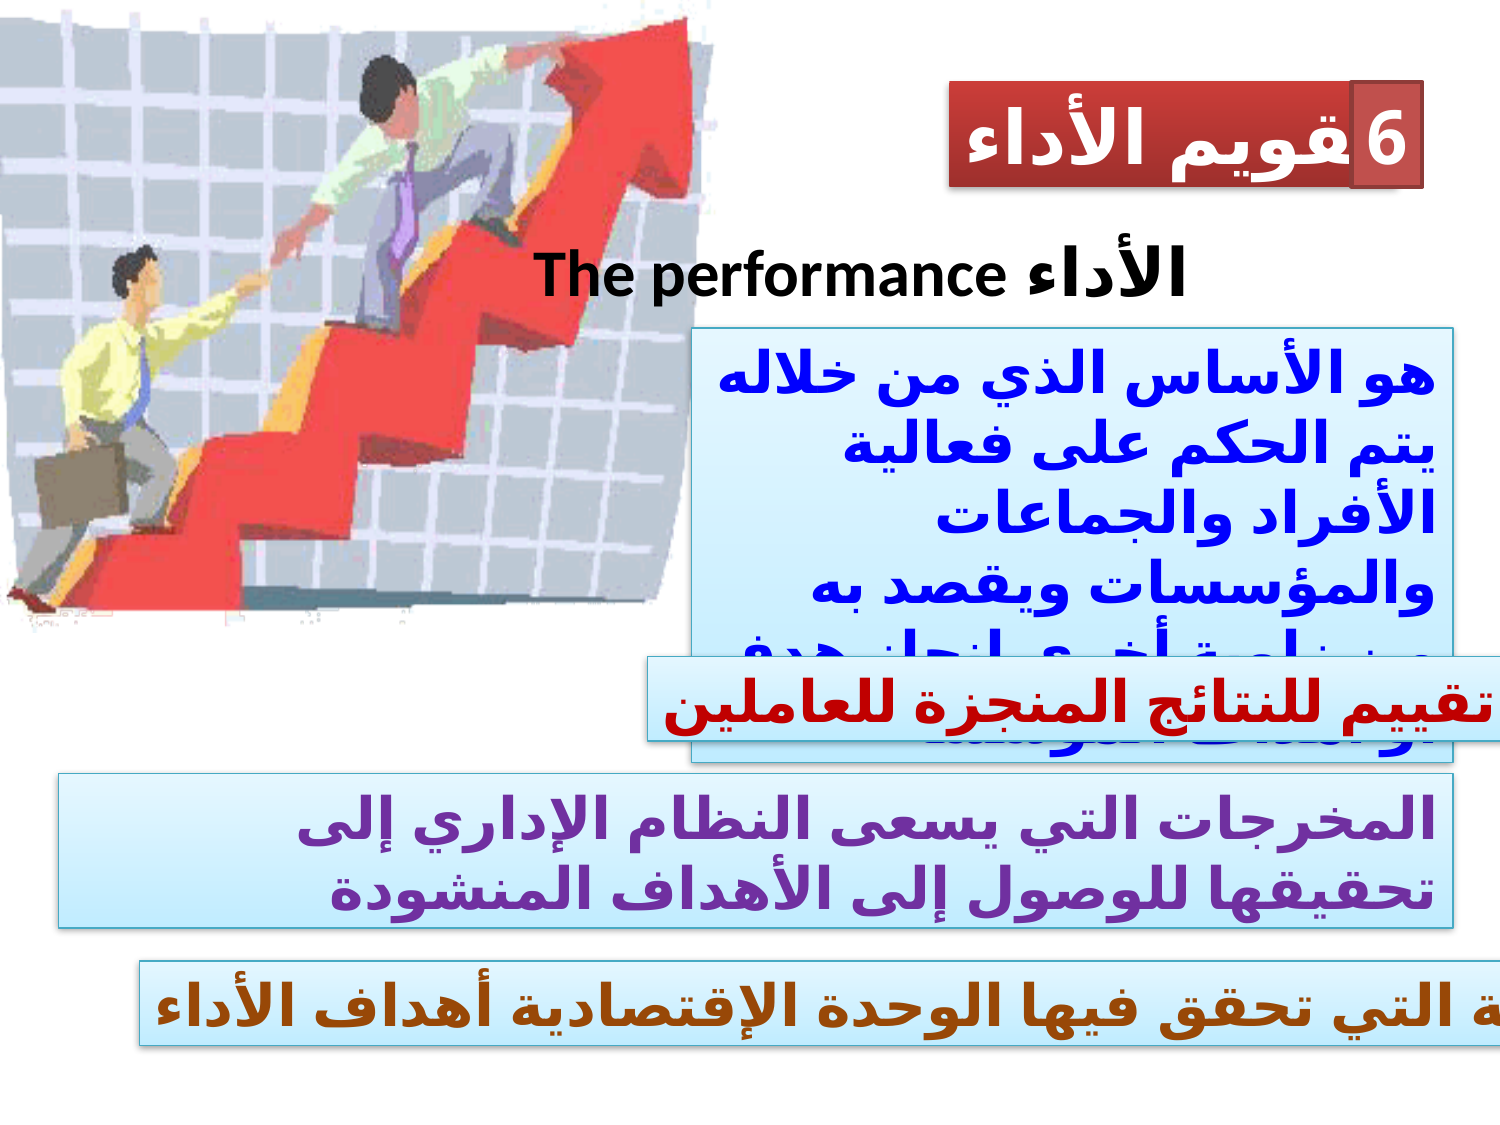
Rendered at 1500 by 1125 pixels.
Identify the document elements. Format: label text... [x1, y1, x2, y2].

text_box المخرجات التي يسعى النظام الإداري إلى تحقيقها للوصول إلى الأهداف المنشودة [58, 773, 1454, 929]
text_box هو تقييم للنتائج المنجزة للعاملين [647, 656, 1500, 742]
picture [0, 0, 740, 633]
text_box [1019, 81, 1424, 189]
text_box الأداء The performance [743, 222, 1205, 318]
text_box هو الأساس الذي من خلاله يتم الحكم على فعالية الأفراد والجماعات والمؤسسات ويقصد به من زاوية أخرى إنجاز هدف أو أهداف المؤسسة [691, 327, 1454, 654]
text_box هو الأساس الذي من خلاله يتم الحكم على فعالية الأفراد والجماعات والمؤسسات ويقصد به من زاوية أخرى إنجاز هدف أو أهداف المؤسسة [691, 749, 1454, 763]
text_box الدرجة التي تحقق فيها الوحدة الإقتصادية أهداف الأداء [139, 960, 1500, 1046]
